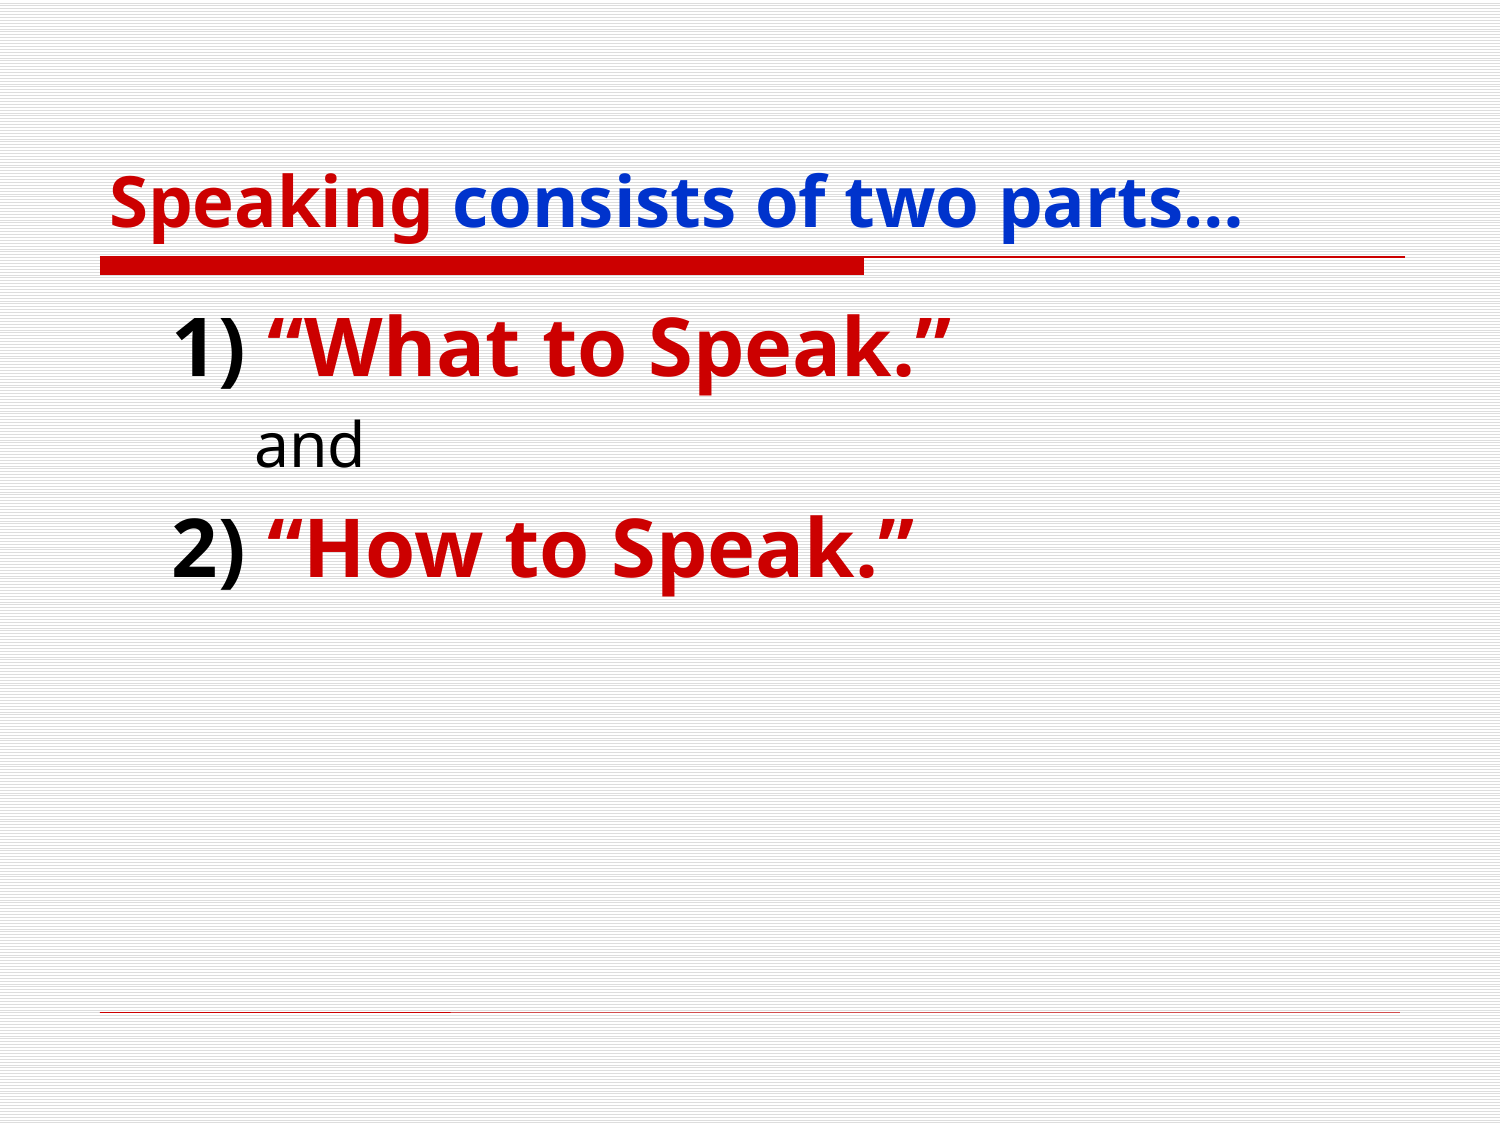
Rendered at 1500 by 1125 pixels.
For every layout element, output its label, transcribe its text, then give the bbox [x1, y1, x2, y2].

title Speaking consists of two parts… [93, 49, 1407, 250]
list 1) “What to Speak.” and 2) “How to Speak.” [92, 287, 1406, 988]
